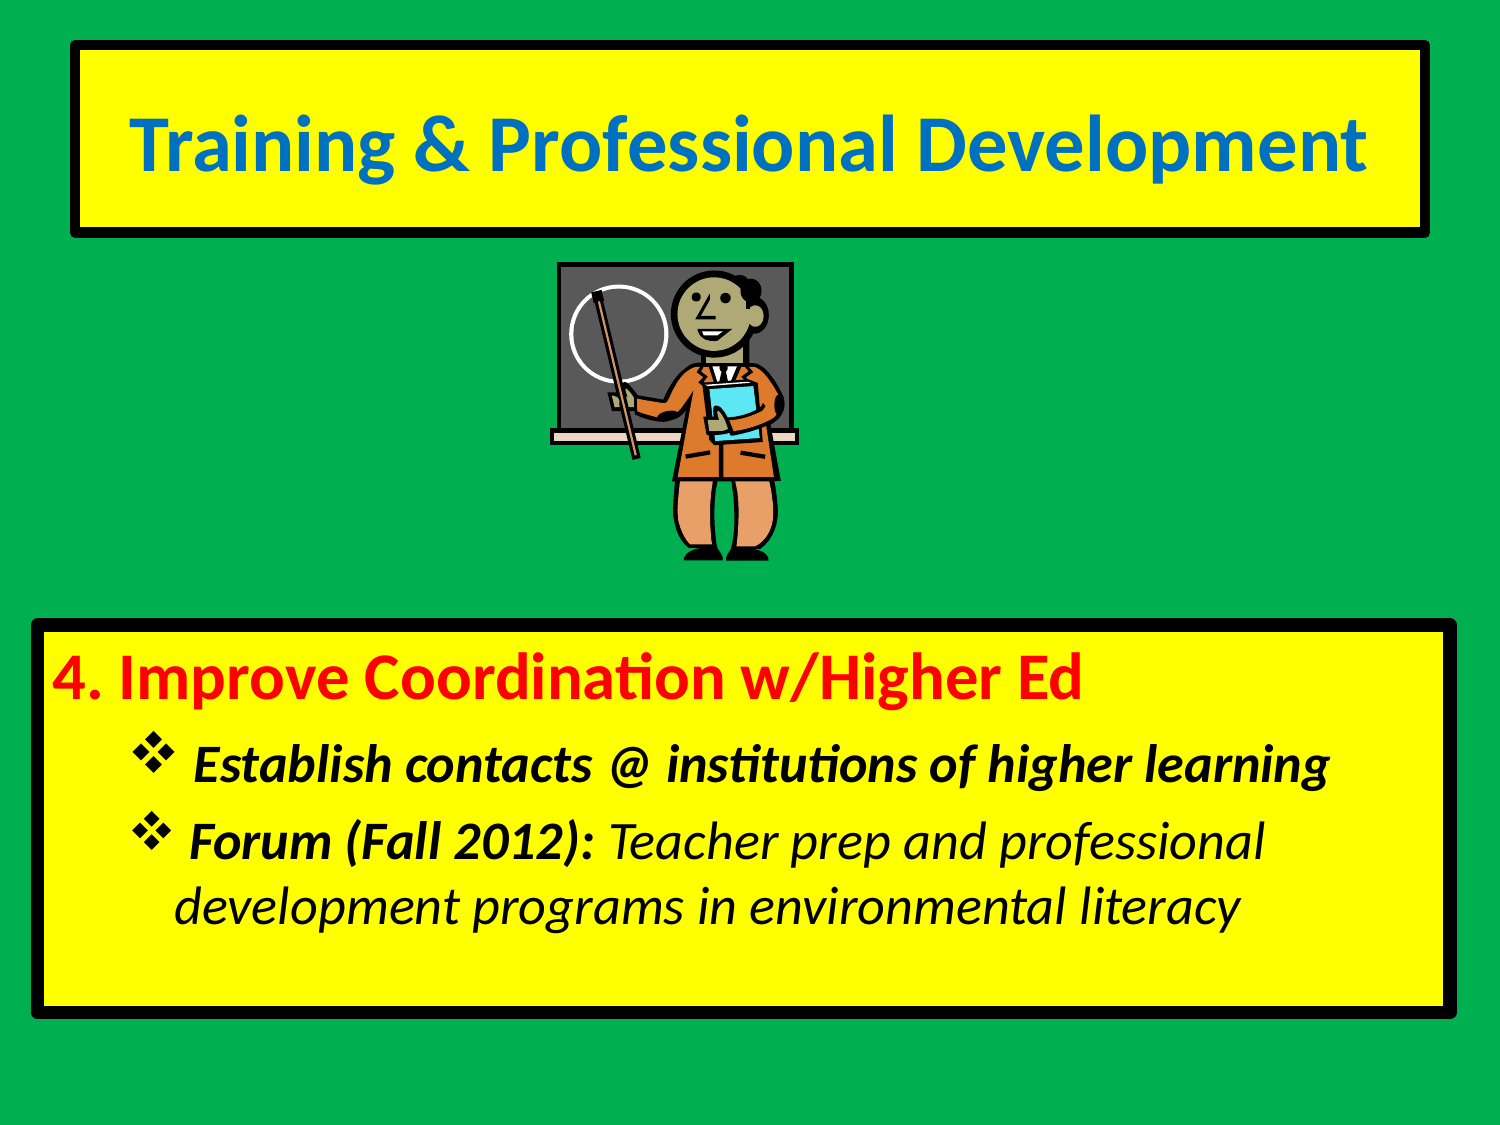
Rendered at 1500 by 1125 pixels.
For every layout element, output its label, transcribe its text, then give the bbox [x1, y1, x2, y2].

list 4. Improve Coordination w/Higher Ed Establish contacts @ institutions of higher learning Forum (Fall 2012): Teacher prep and professional development programs in environmental literacy [37, 624, 1450, 1013]
picture [549, 262, 800, 561]
title Training & Professional Development [75, 45, 1425, 233]
